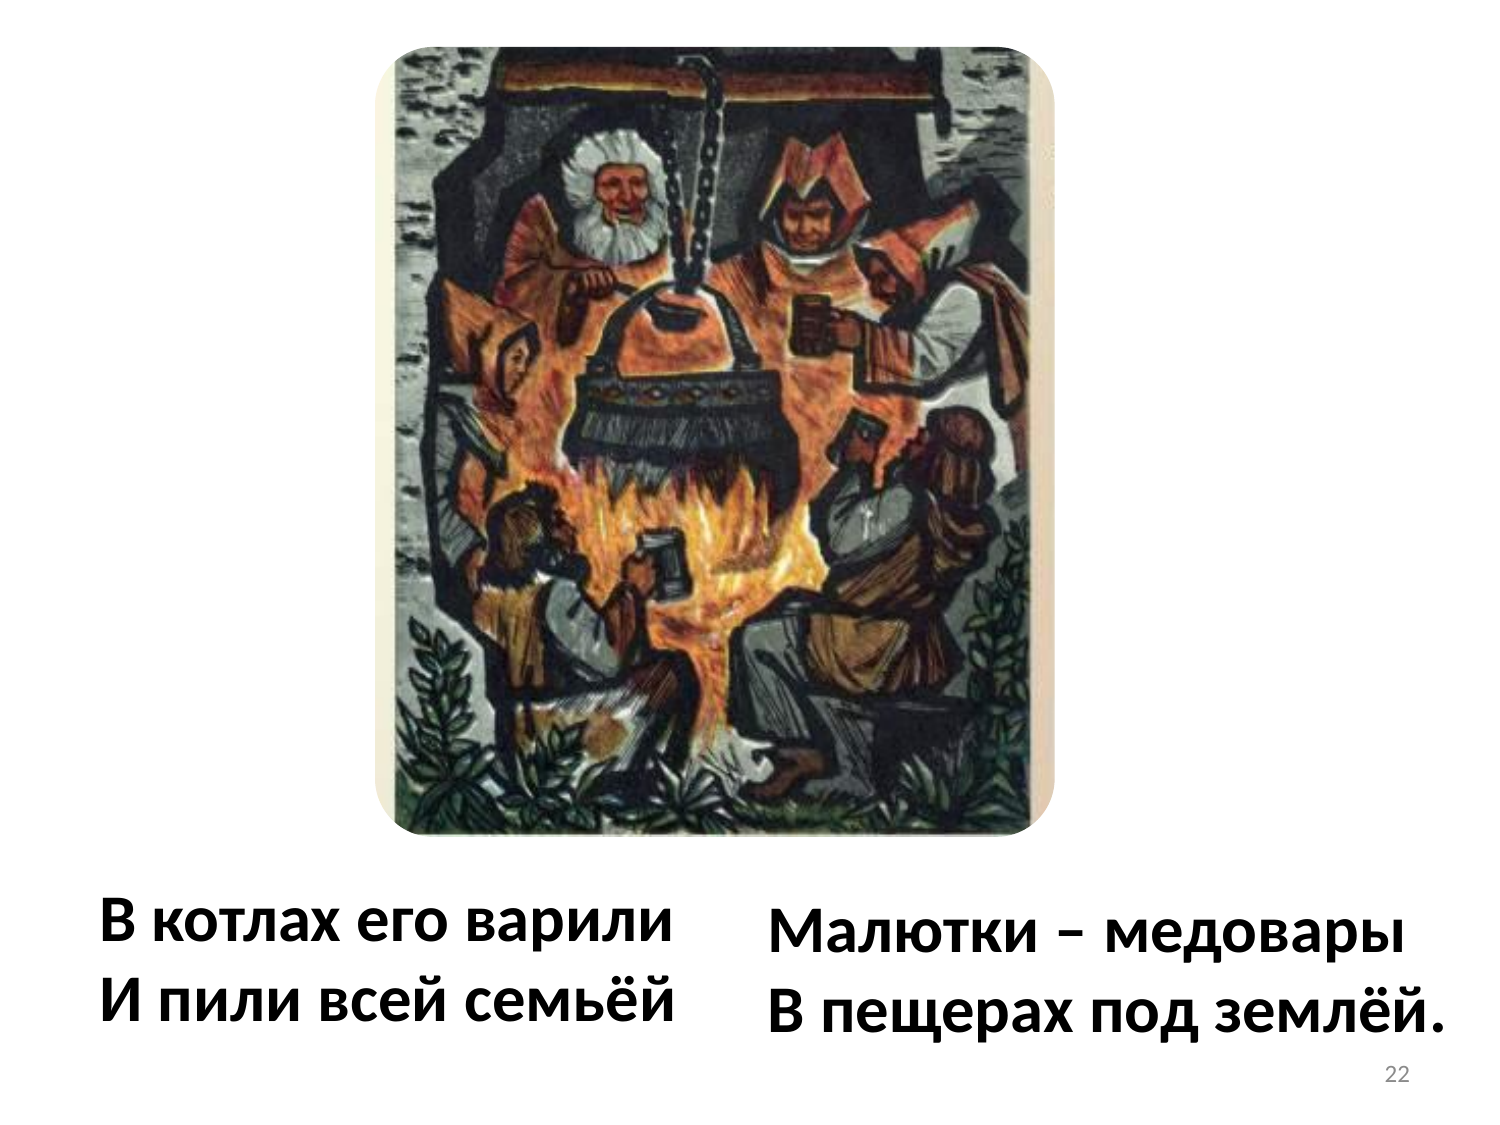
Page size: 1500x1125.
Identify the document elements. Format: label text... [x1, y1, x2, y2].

text_box В котлах его варили И пили всей семьёй [84, 867, 692, 1042]
text_box Малютки – медовары В пещерах под землёй. [752, 878, 1463, 1054]
slide_number 22 [1074, 1042, 1425, 1103]
picture [374, 46, 1055, 838]
